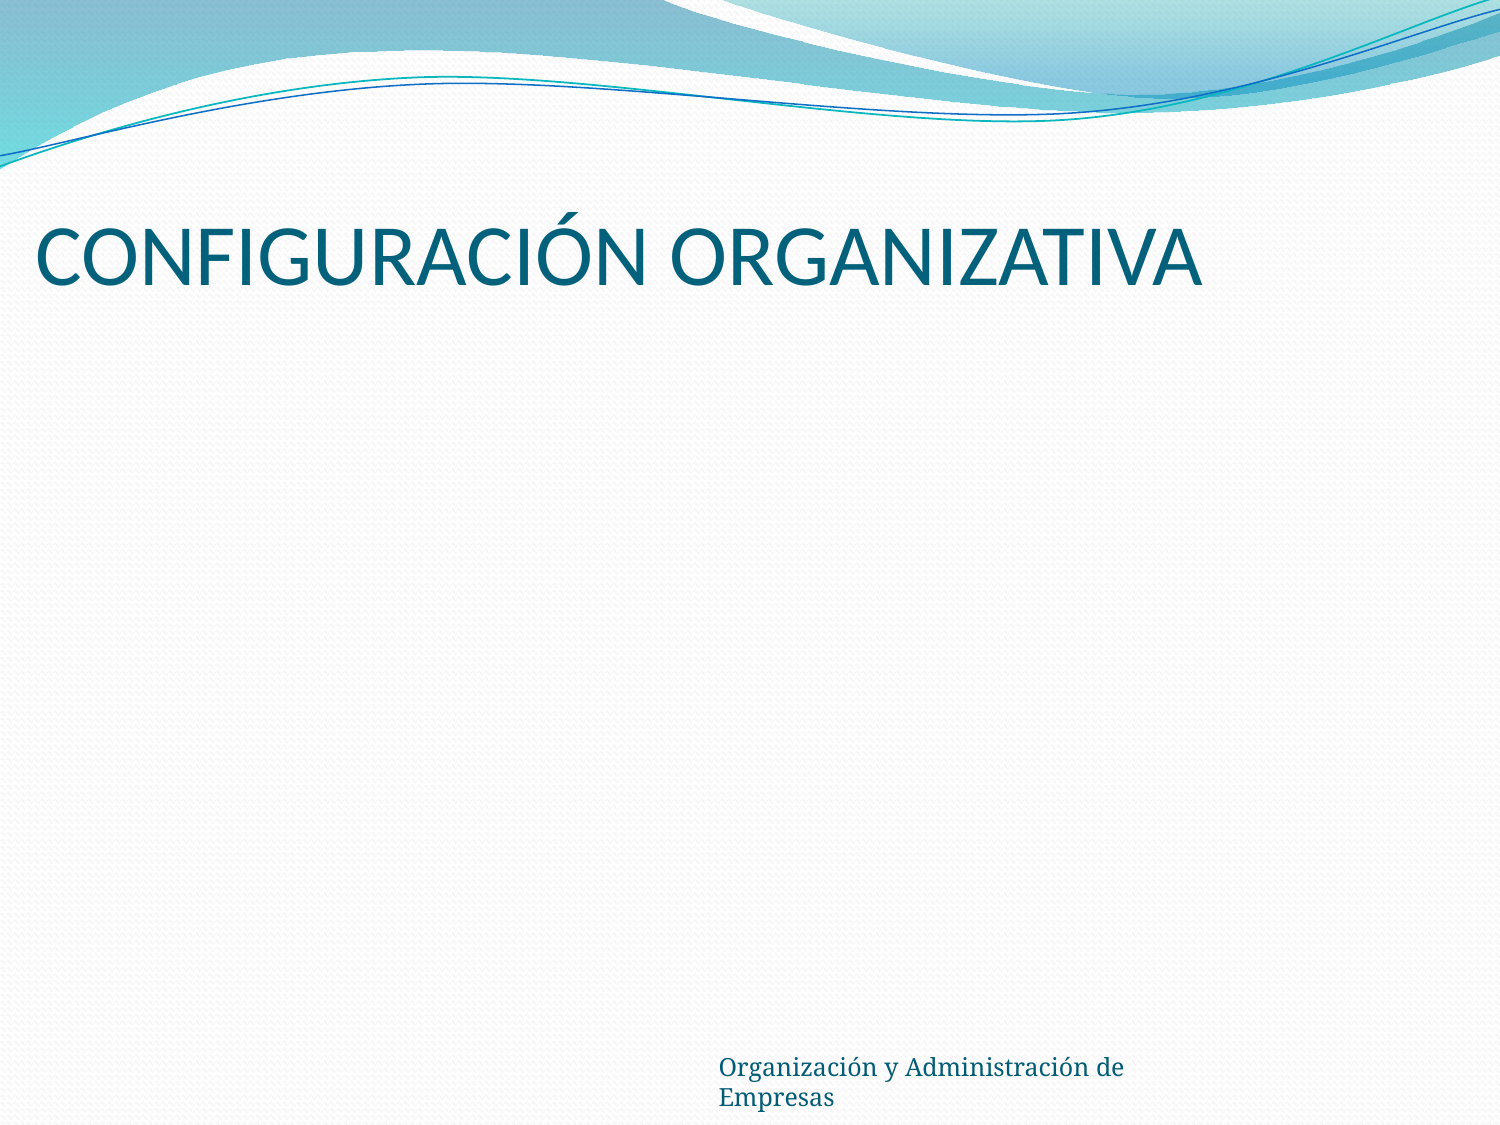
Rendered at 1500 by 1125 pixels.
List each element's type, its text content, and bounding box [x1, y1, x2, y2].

title CONFIGURACIÓN ORGANIZATIVA [35, 115, 1425, 303]
footer Organización y Administración de Empresas [718, 1051, 1243, 1112]
